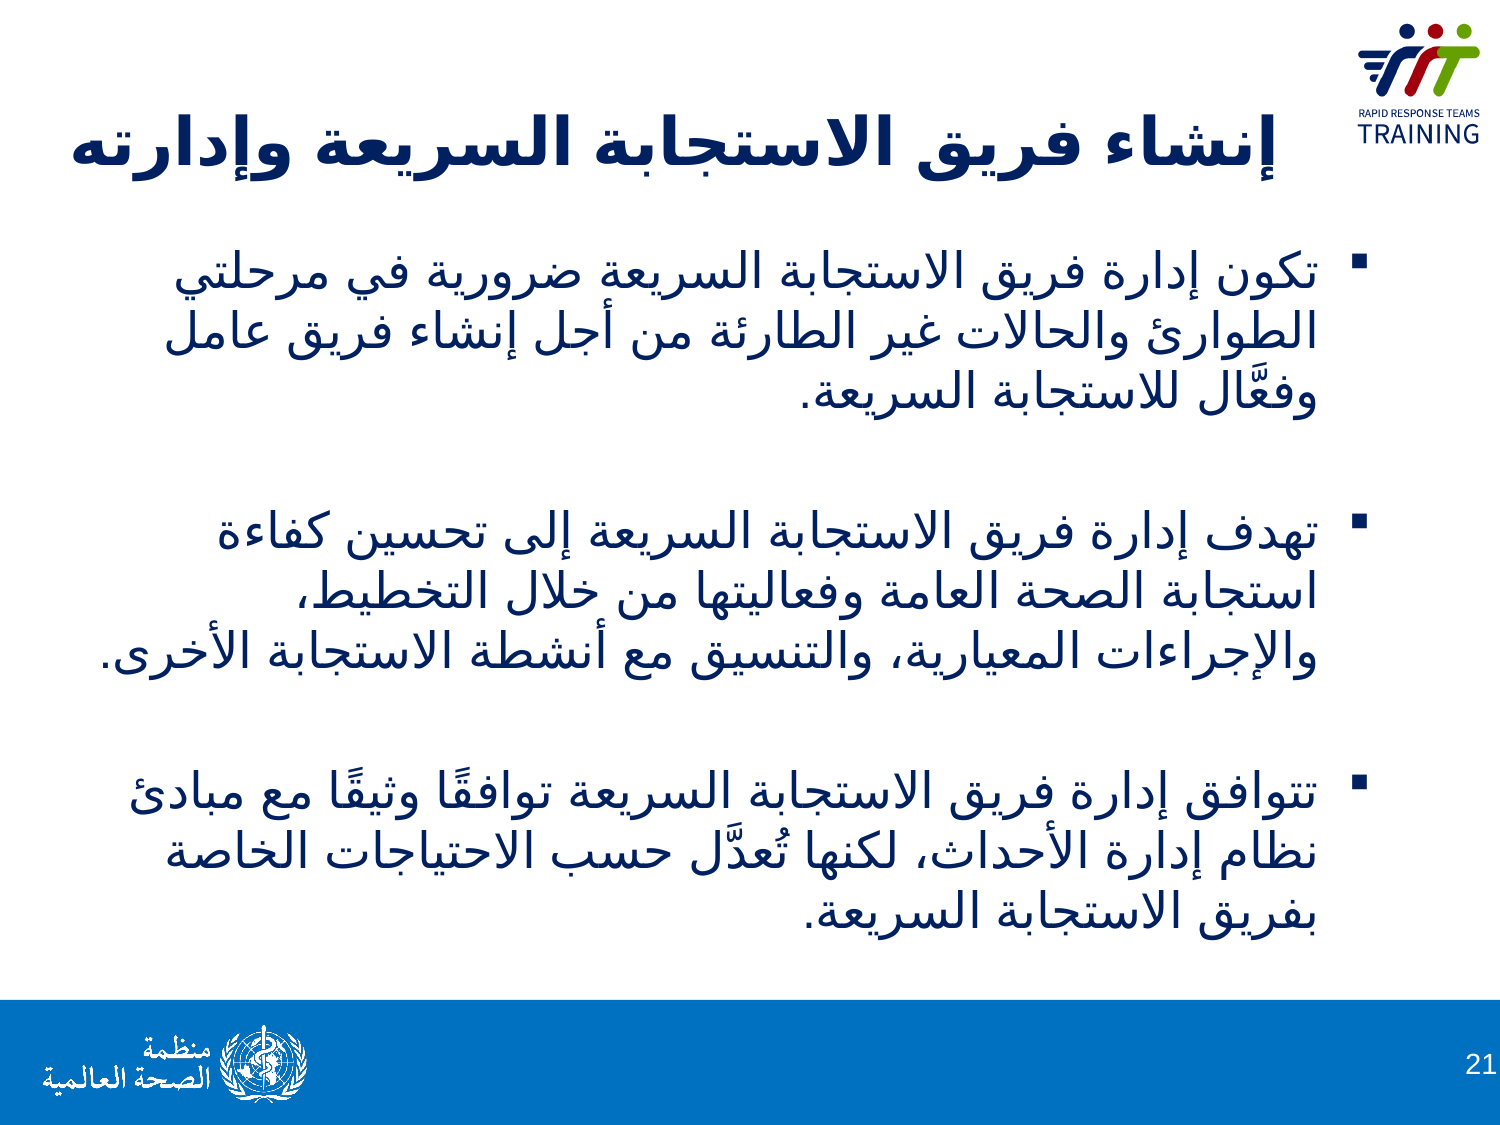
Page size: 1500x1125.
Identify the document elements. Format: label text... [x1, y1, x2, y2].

title إنشاء فريق الاستجابة السريعة وإدارته [0, 45, 1350, 233]
picture [1357, 23, 1480, 144]
picture [43, 1025, 307, 1103]
list تكون إدارة فريق الاستجابة السريعة ضرورية في مرحلتي الطوارئ والحالات غير الطارئة من أجل إنشاء فريق عامل وفعَّال للاستجابة السريعة. تهدف إدارة فريق الاستجابة السريعة إلى تحسين كفاءة استجابة الصحة العامة وفعاليتها من خلال التخطيط، والإجراءات المعيارية، والتنسيق مع أنشطة الاستجابة الأخرى. تتوافق إدارة فريق الاستجابة السريعة توافقًا وثيقًا مع مبادئ نظام إدارة الأحداث، لكنها تُعدَّل حسب الاحتياجات الخاصة بفريق الاستجابة السريعة. [80, 230, 1386, 936]
